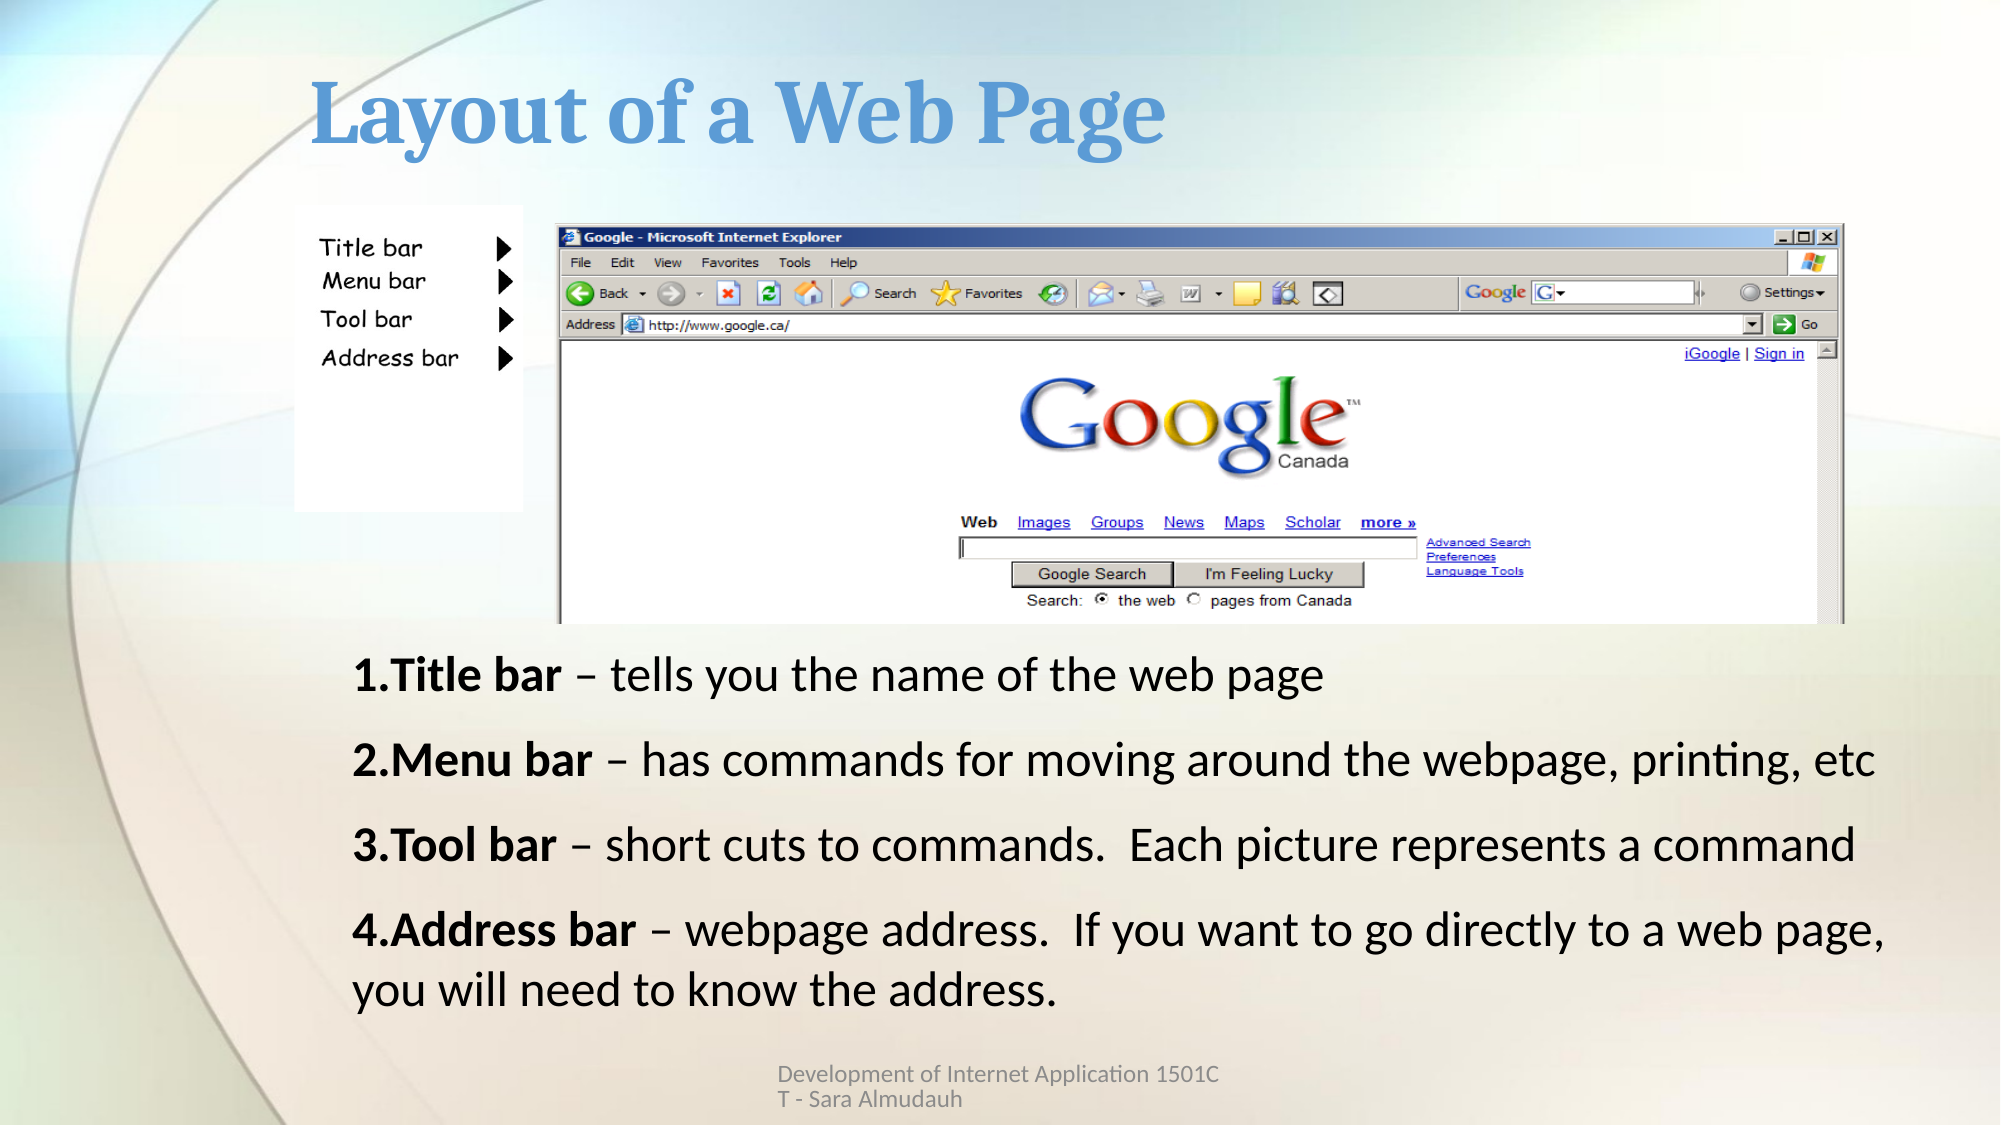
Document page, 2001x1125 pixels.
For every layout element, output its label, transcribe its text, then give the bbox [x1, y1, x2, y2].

text_box Layout of a Web Page [294, 38, 1776, 176]
picture [0, 0, 2001, 1125]
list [554, 223, 1845, 624]
footer Development of Internet Application 1501CT - Sara Almudauh [762, 1042, 1238, 1103]
text_box Title bar – tells you the name of the web page Menu bar – has commands for moving around the webpage, printing, etc Tool bar – short cuts to commands. Each picture represents a command Address bar – webpage address. If you want to go directly to a web page, you will need to know the address. [337, 633, 1974, 1024]
